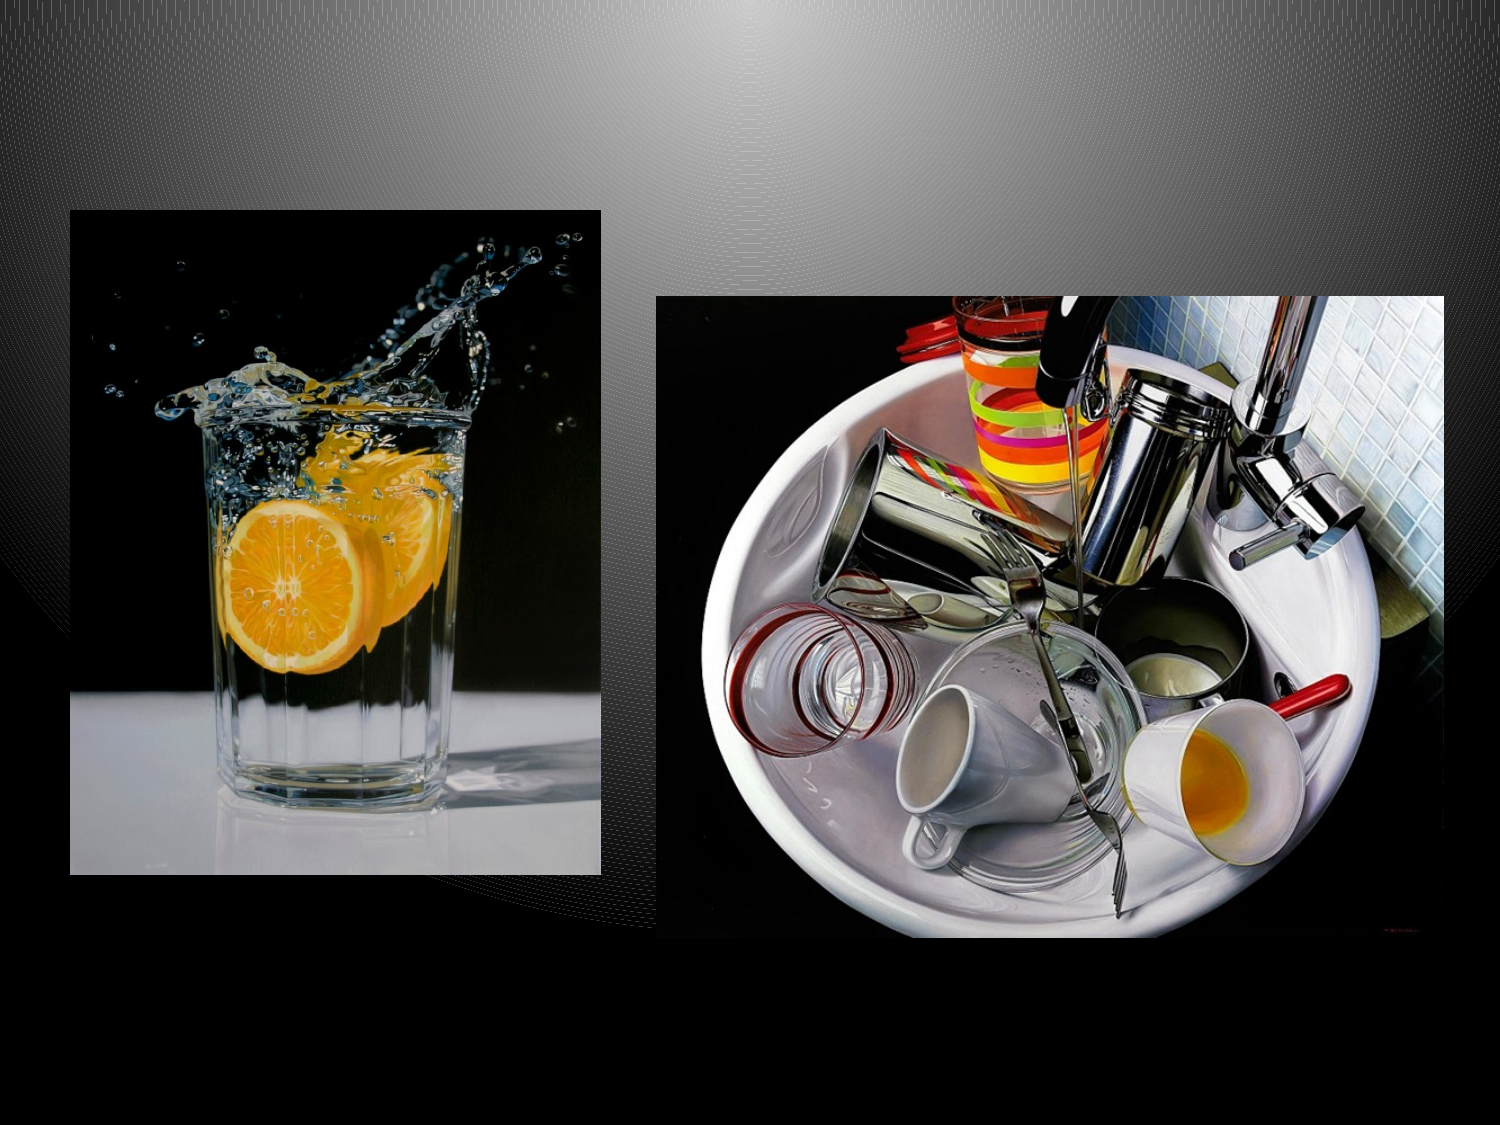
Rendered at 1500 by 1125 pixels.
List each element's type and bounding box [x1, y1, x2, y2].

picture [655, 296, 1444, 938]
picture [70, 210, 601, 876]
